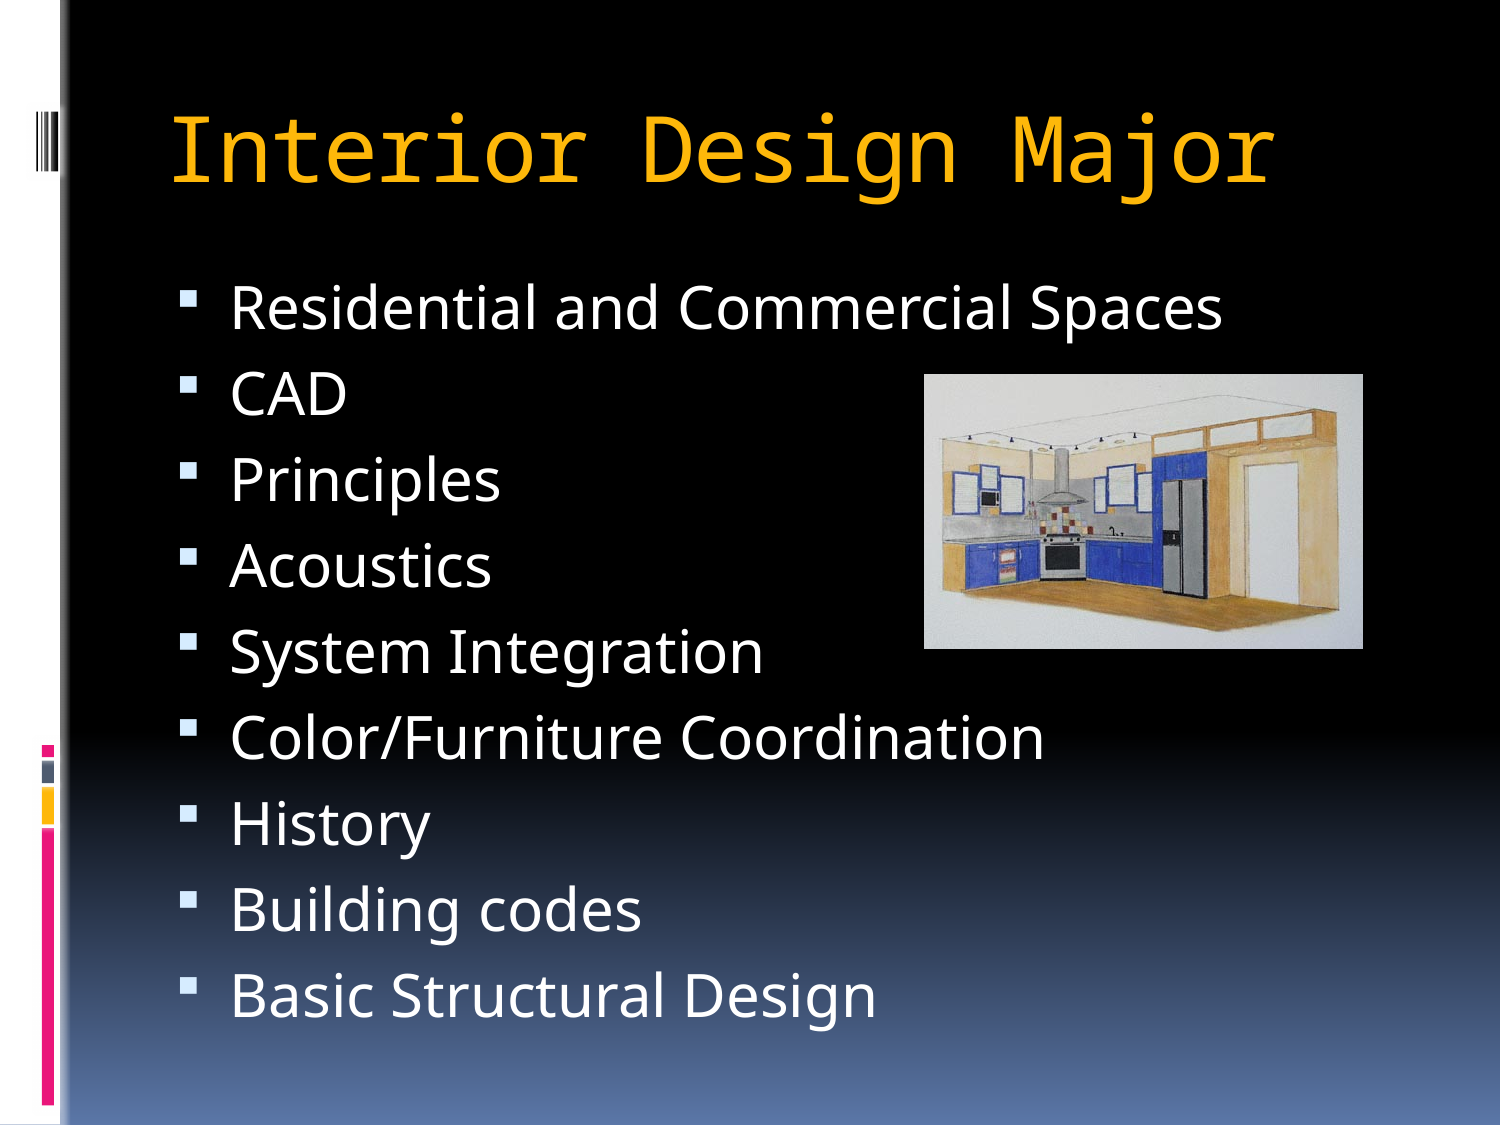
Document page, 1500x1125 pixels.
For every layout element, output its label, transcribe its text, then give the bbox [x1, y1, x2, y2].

picture [924, 374, 1363, 650]
title Interior Design Major [150, 83, 1425, 234]
list Residential and Commercial Spaces CAD Principles Acoustics System Integration Color/Furniture Coordination History Building codes Basic Structural Design [150, 262, 1425, 1043]
